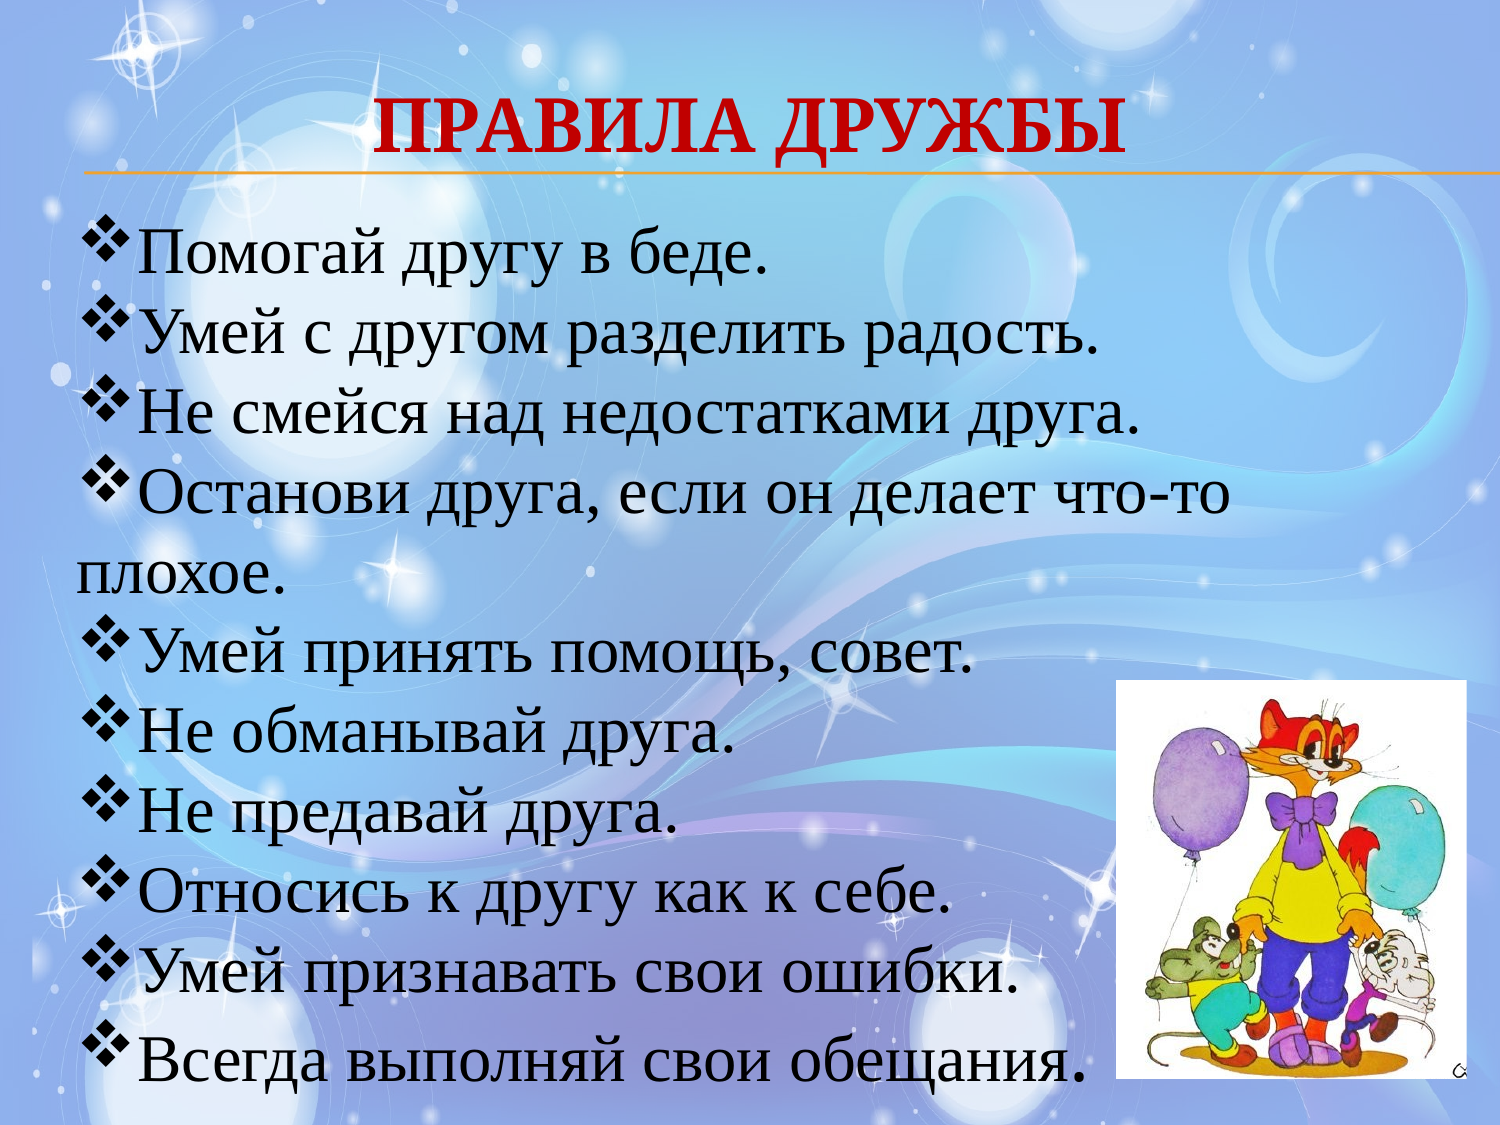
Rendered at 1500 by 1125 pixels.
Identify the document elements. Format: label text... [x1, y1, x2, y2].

text_box Помогай другу в беде. Умей с другом разделить радость. Не смейся над недостатками друга. Останови друга, если он делает что-то плохое. Умей принять помощь, совет. Не обманывай друга. Не предавай друга. Относись к другу как к себе. Умей признавать свои ошибки. Всегда выполняй свои обещания. [61, 199, 1439, 1104]
text_box ПРАВИЛА ДРУЖБЫ [357, 70, 1143, 175]
picture [1115, 680, 1467, 1079]
